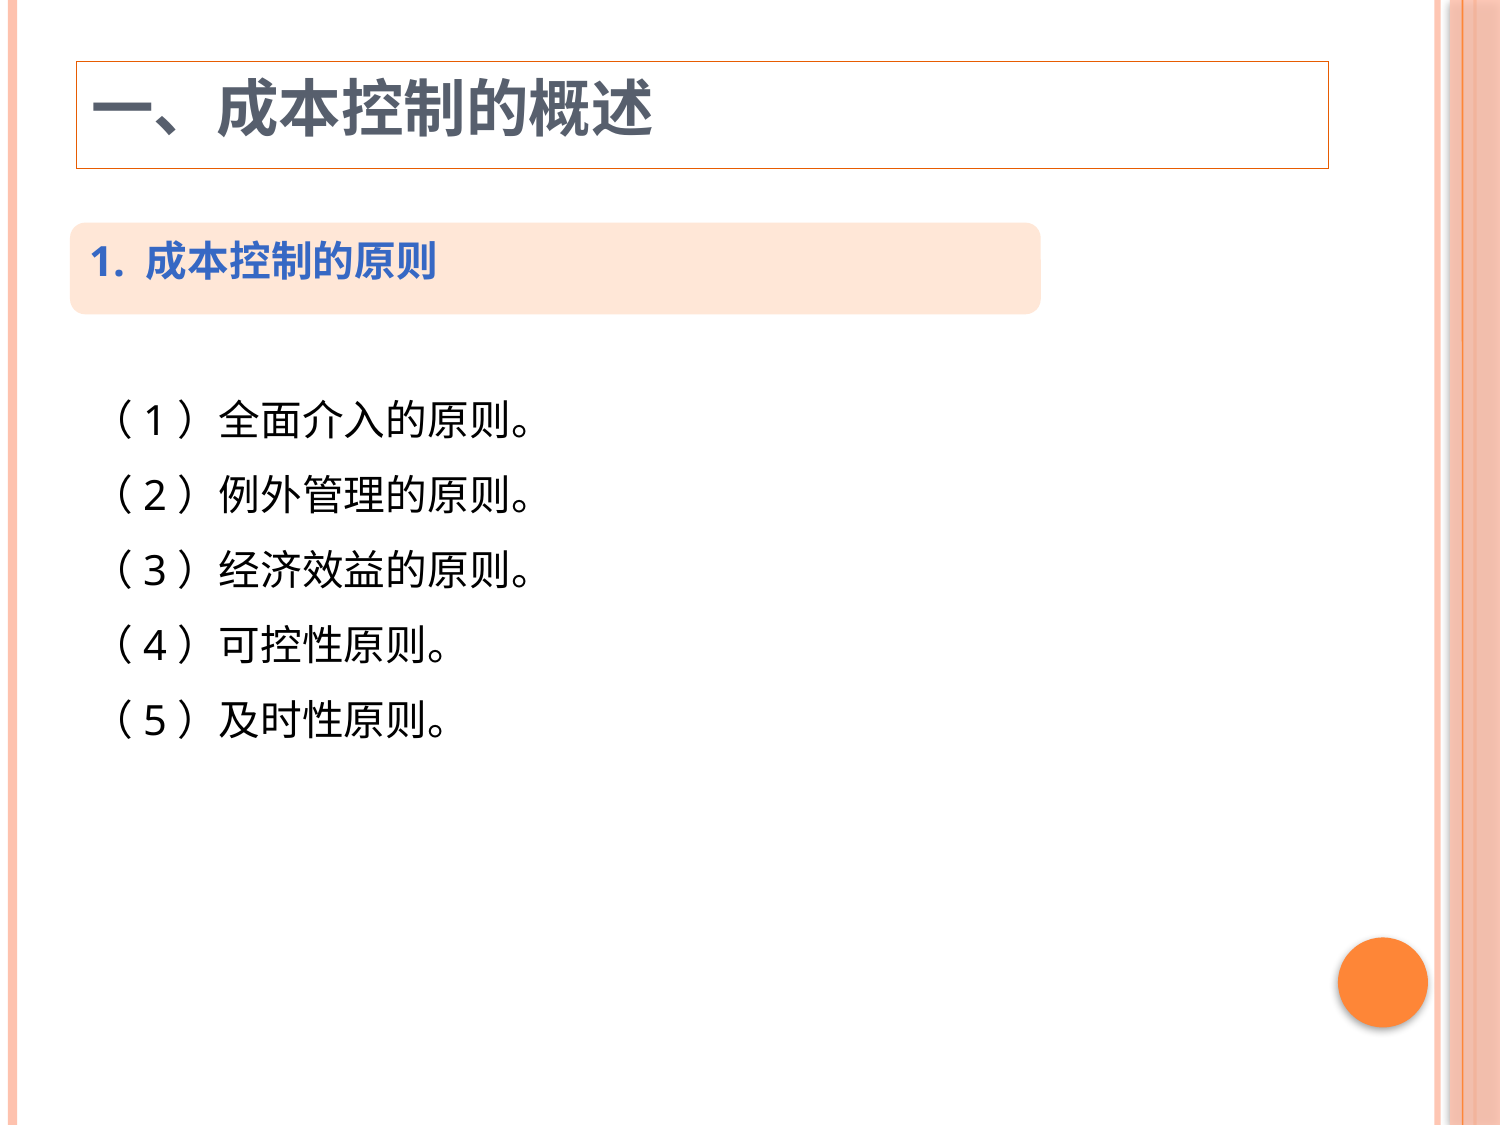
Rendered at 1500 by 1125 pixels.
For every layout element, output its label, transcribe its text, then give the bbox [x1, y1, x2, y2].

text_box 1. 成本控制的原则 [69, 222, 1041, 315]
text_box 一、成本控制的概述 [76, 61, 1329, 169]
text_box （1）全面介入的原则。 （2）例外管理的原则。 （3）经济效益的原则。 （4）可控性原则。 （5）及时性原则。 [76, 361, 1041, 752]
